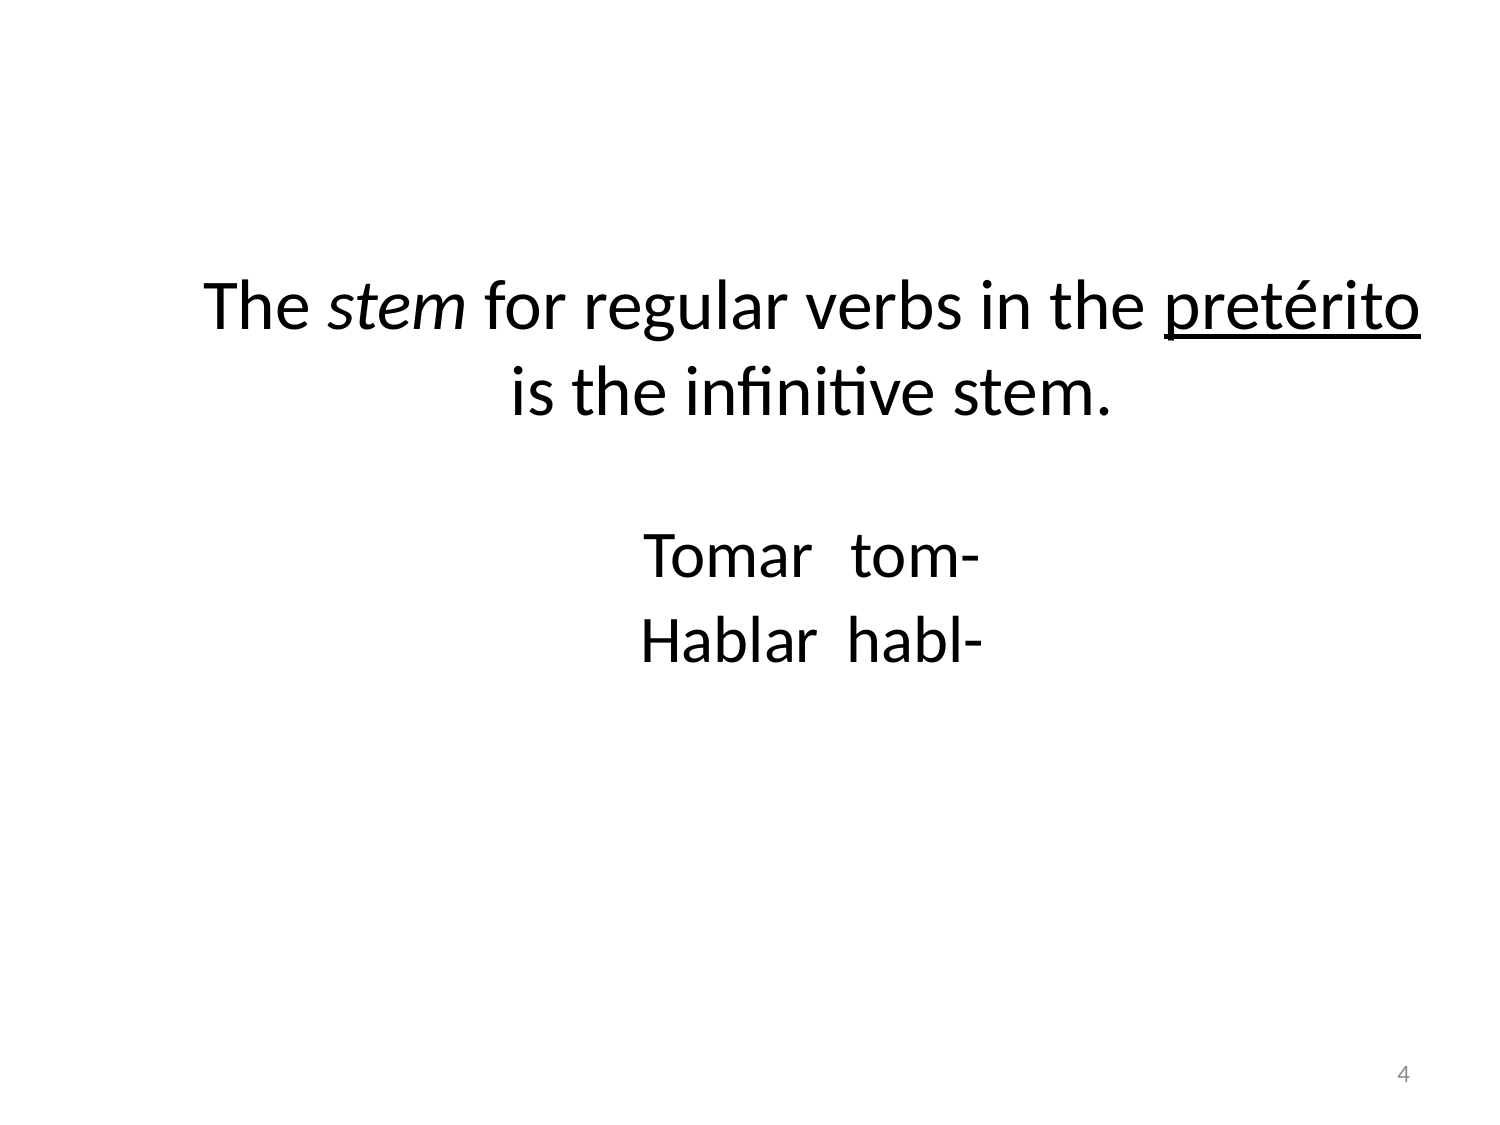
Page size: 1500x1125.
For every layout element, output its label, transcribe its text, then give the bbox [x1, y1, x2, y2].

list Tomar tom- Hablar habl- [174, 512, 1450, 813]
title The stem for regular verbs in the pretérito is the infinitive stem. [174, 249, 1450, 438]
slide_number 4 [1074, 1042, 1425, 1103]
